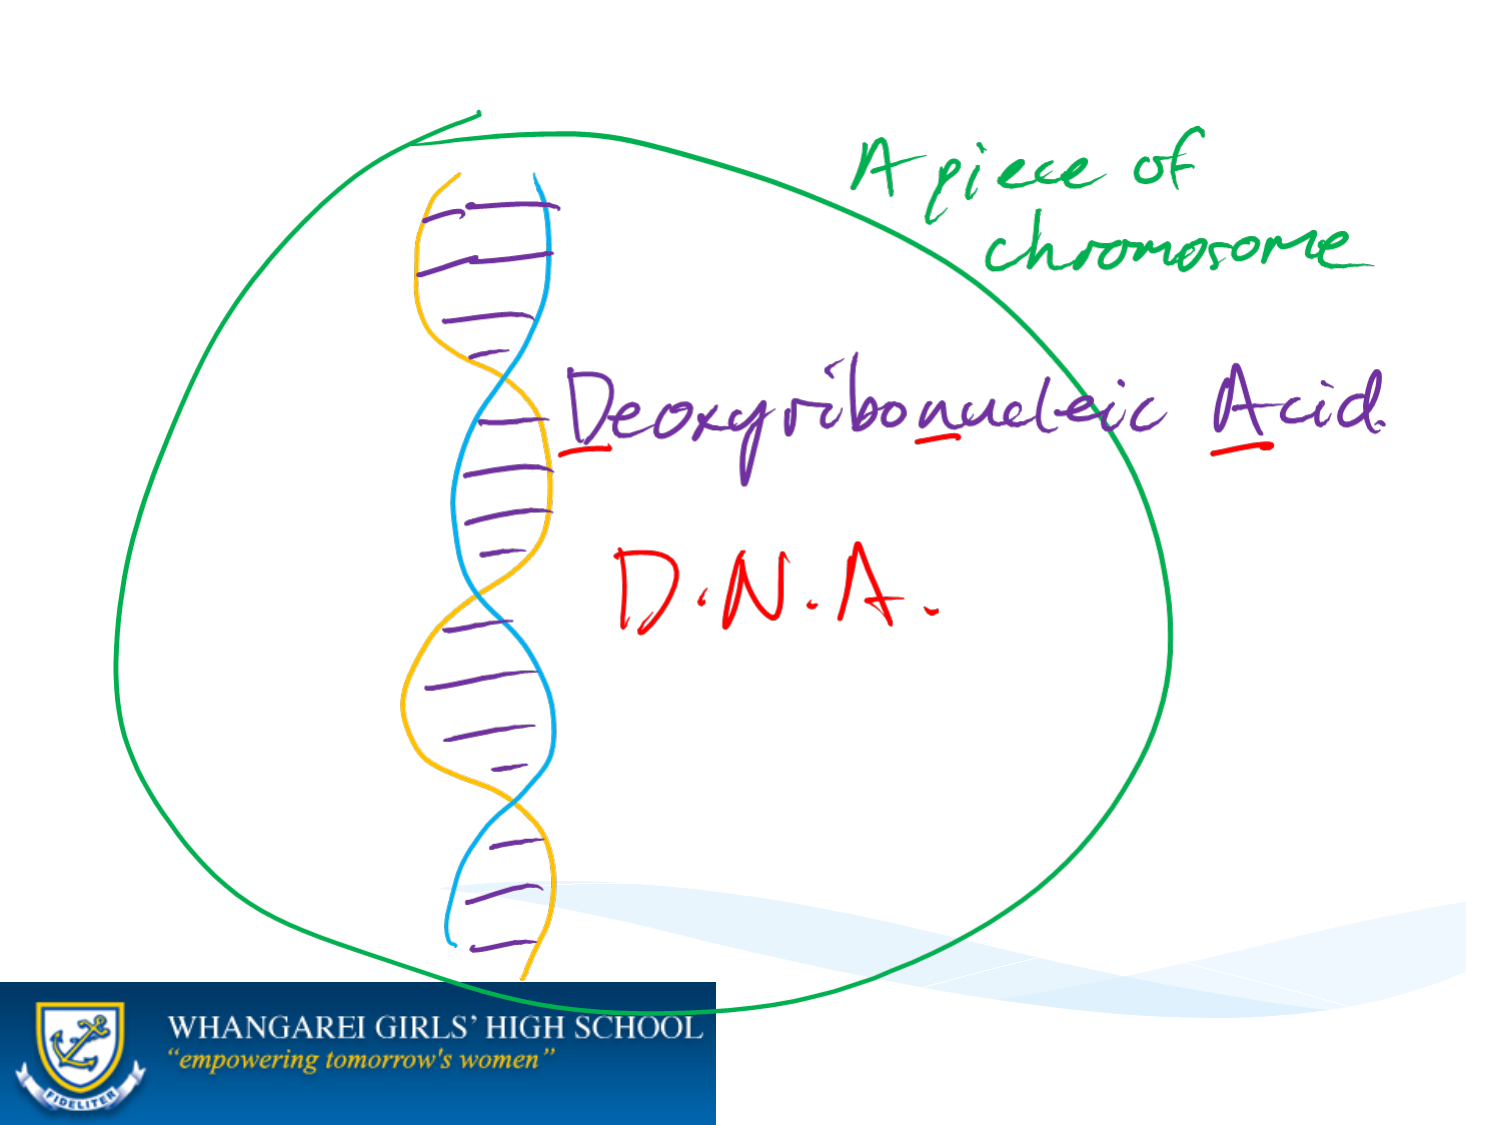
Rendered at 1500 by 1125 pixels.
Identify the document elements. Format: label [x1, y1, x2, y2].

picture [0, 103, 1393, 1125]
